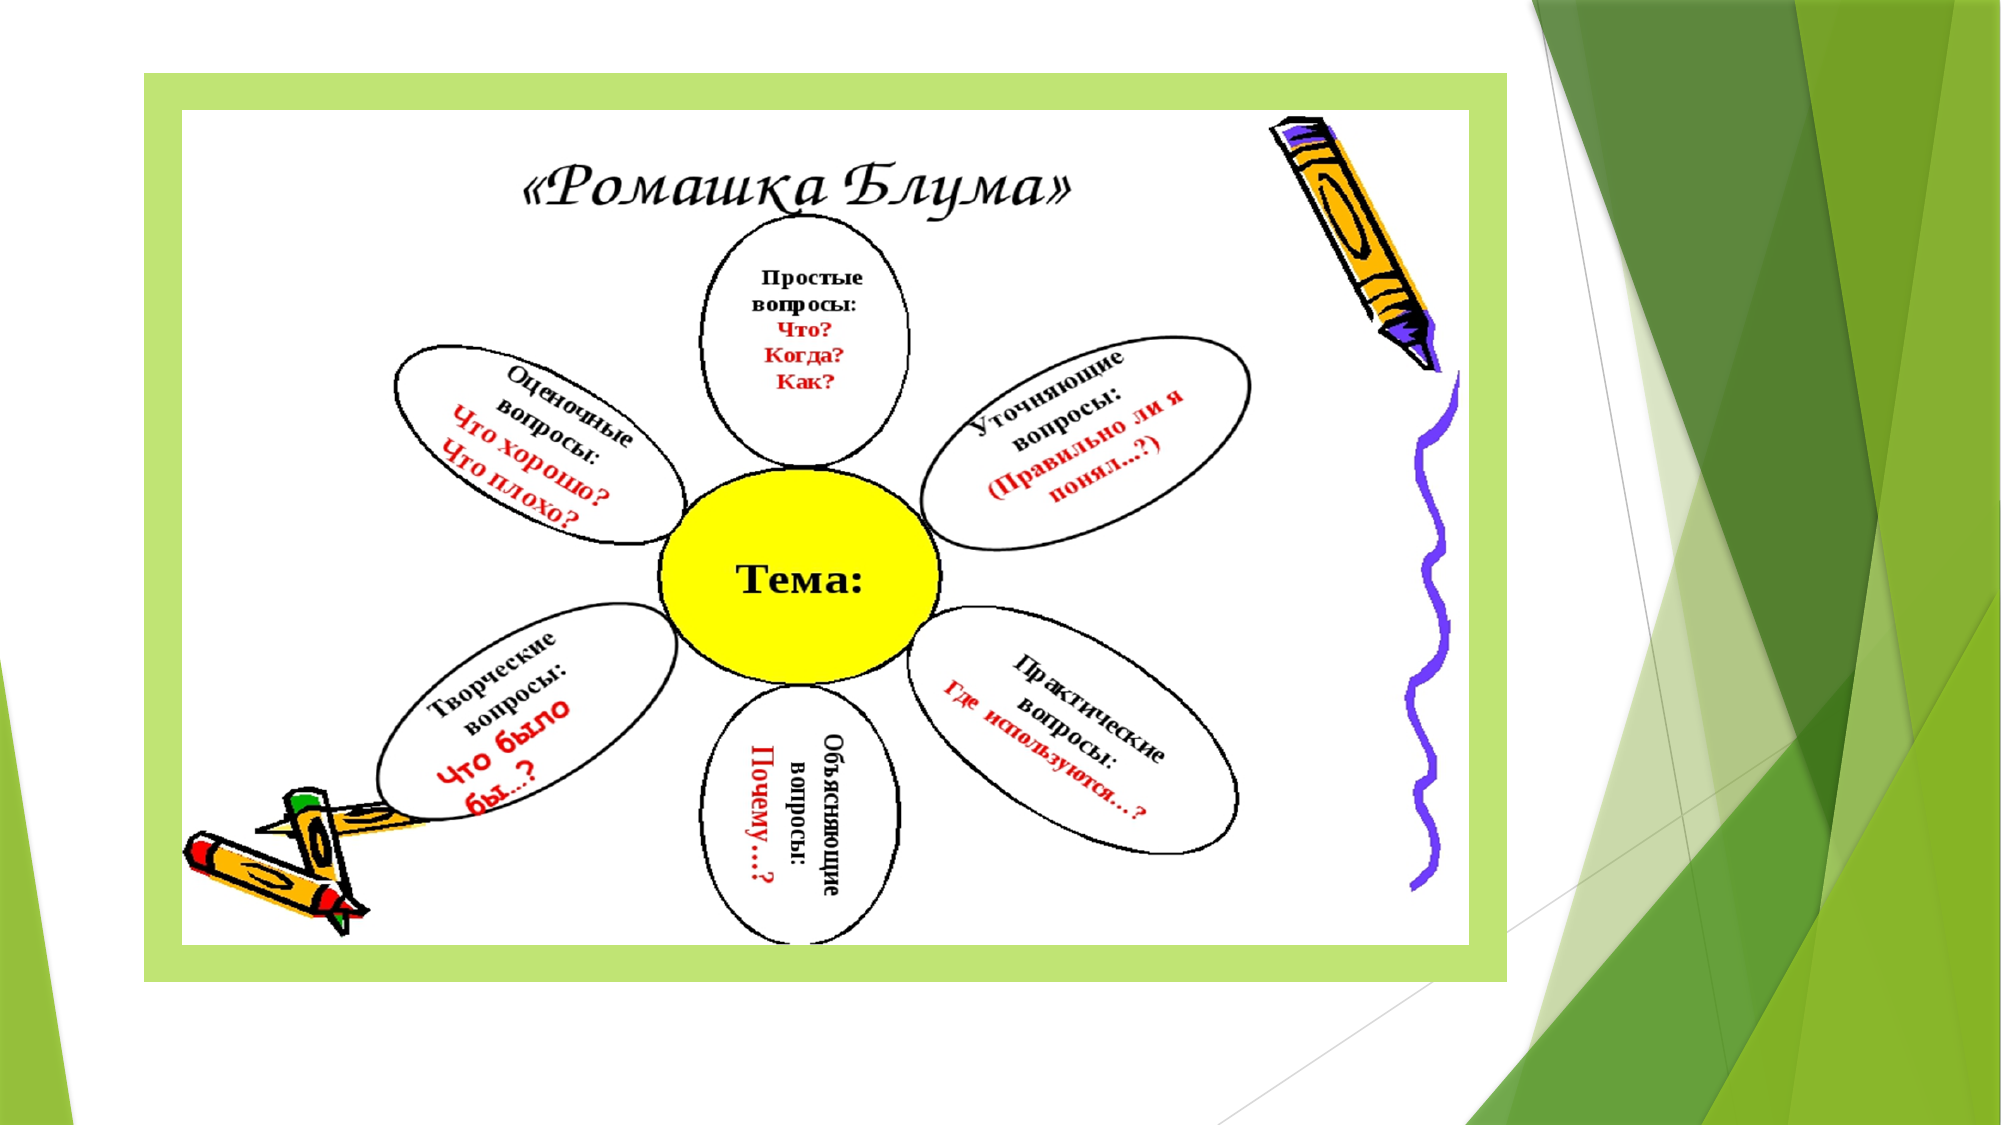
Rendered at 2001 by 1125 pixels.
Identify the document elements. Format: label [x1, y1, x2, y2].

picture [181, 109, 1470, 946]
